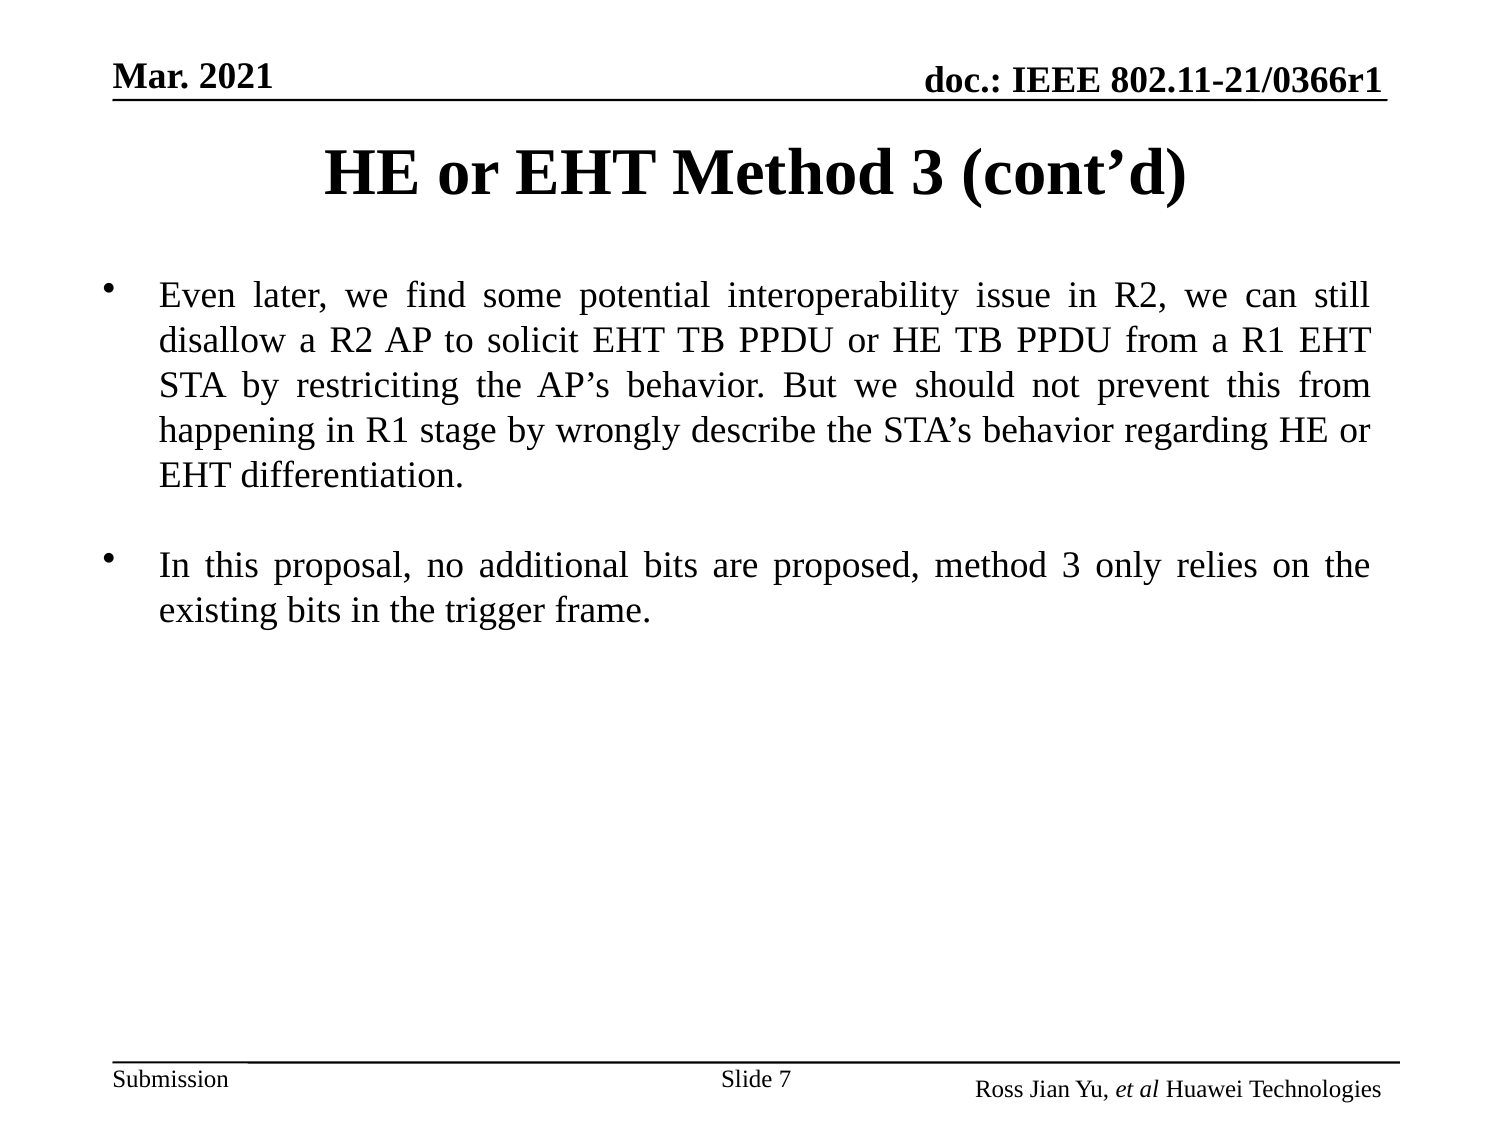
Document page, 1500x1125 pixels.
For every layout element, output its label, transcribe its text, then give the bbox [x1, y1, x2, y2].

title HE or EHT Method 3 (cont’d) [99, 123, 1413, 212]
list Even later, we find some potential interoperability issue in R2, we can still disallow a R2 AP to solicit EHT TB PPDU or HE TB PPDU from a R1 EHT STA by restriciting the AP’s behavior. But we should not prevent this from happening in R1 stage by wrongly describe the STA’s behavior regarding HE or EHT differentiation. In this proposal, no additional bits are proposed, method 3 only relies on the existing bits in the trigger frame. [87, 262, 1388, 988]
slide_number Slide 7 [712, 1061, 800, 1093]
